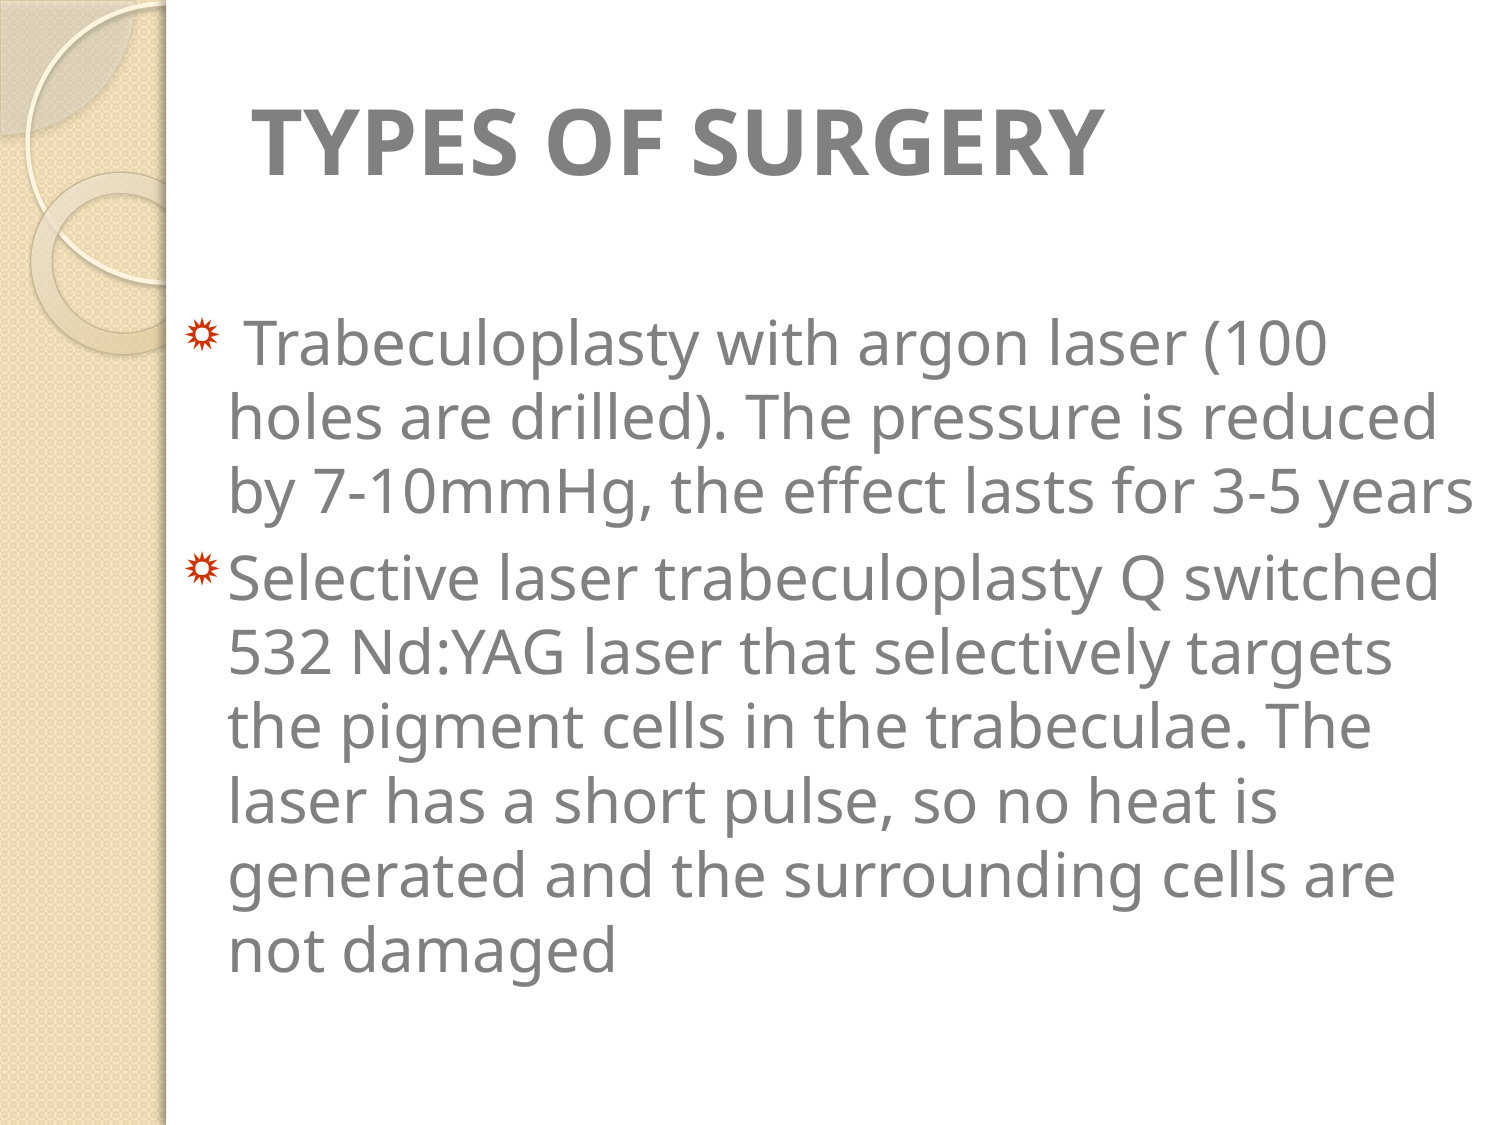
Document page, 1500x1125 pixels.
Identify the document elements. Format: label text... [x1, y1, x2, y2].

title TYPES OF SURGERY [235, 45, 1466, 233]
list Trabeculoplasty with argon laser (100 holes are drilled). The pressure is reduced by 7-10mmHg, the effect lasts for 3-5 years Selective laser trabeculoplasty Q switched 532 Nd:YAG laser that selectively targets the pigment cells in the trabeculae. The laser has a short pulse, so no heat is generated and the surrounding cells are not damaged [152, 237, 1500, 1025]
